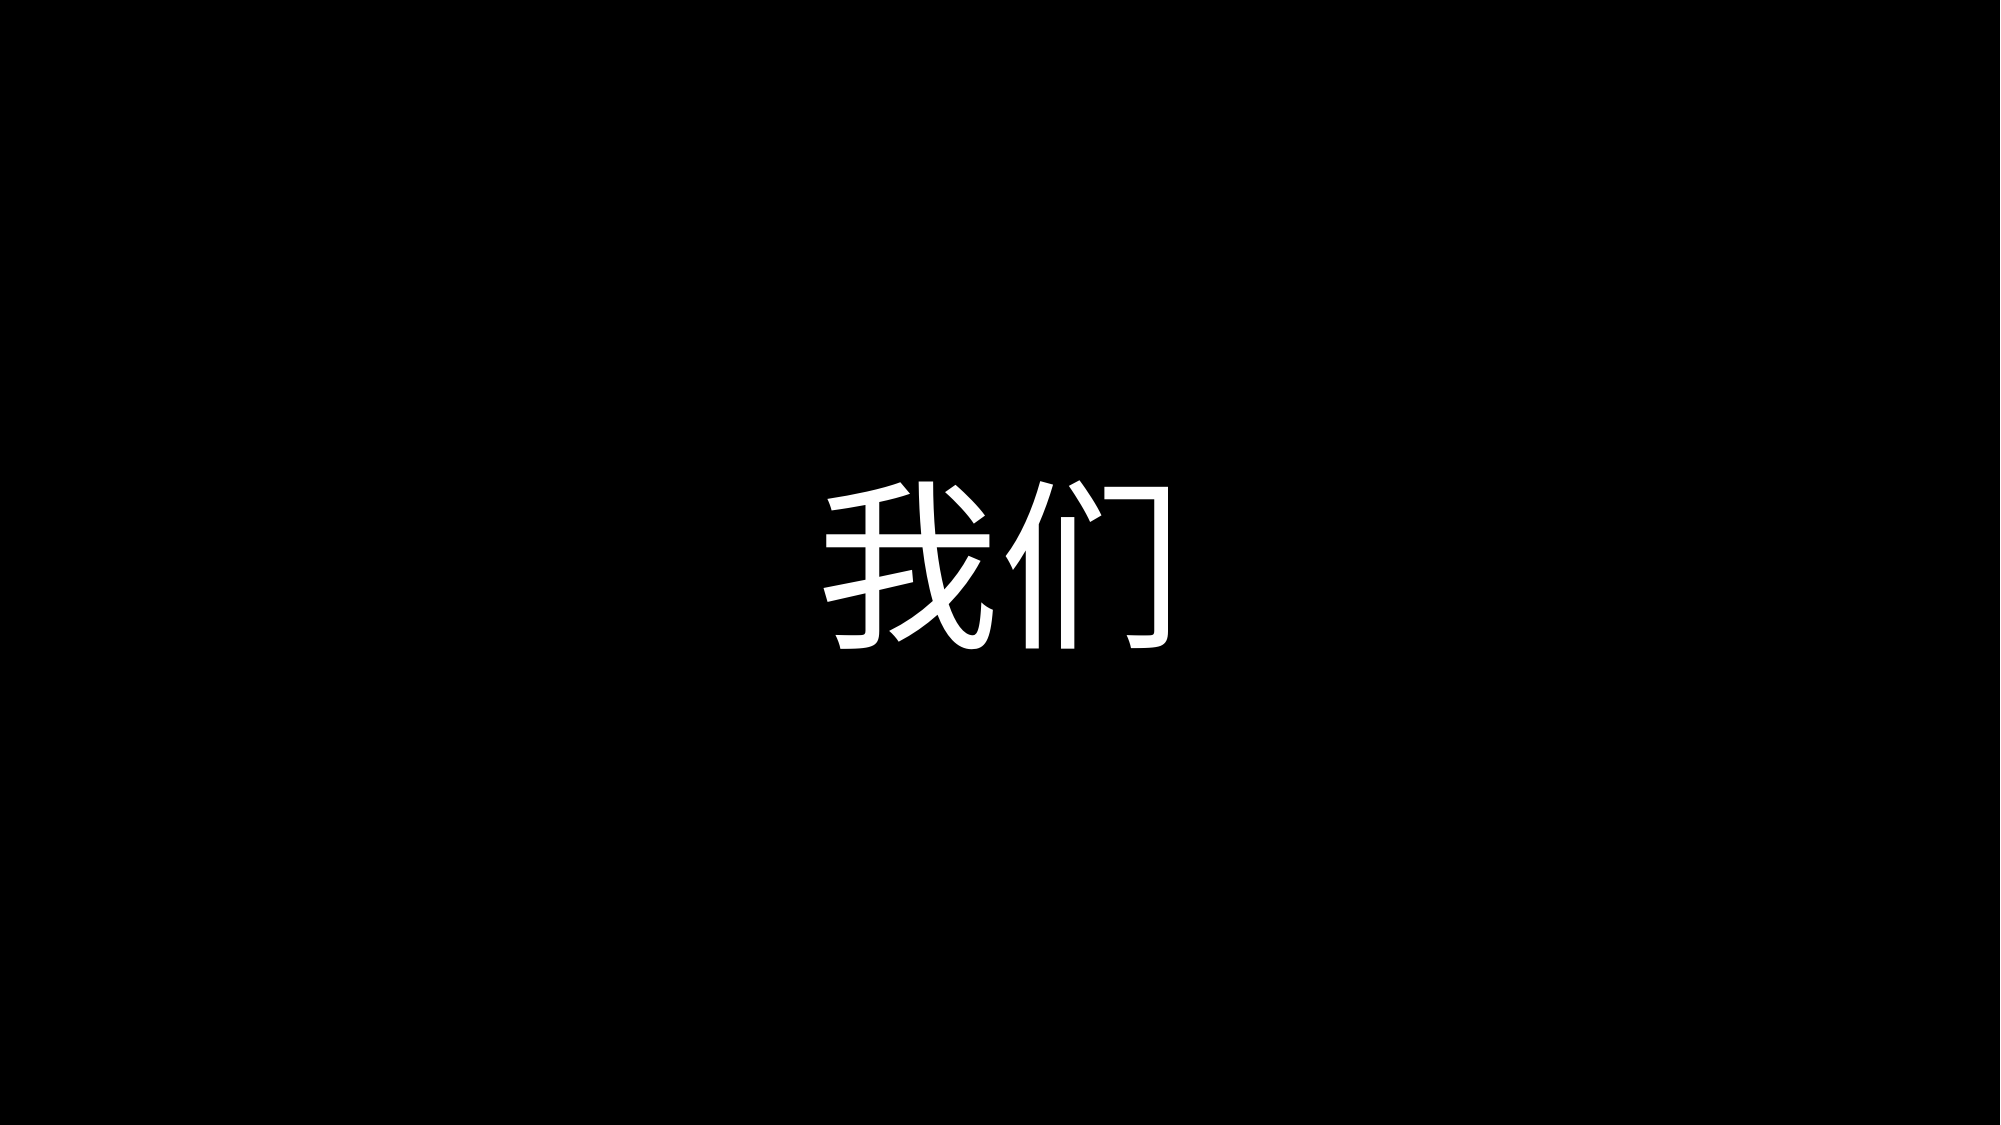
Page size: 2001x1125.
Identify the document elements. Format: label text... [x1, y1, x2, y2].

text_box 我们 [647, 443, 1353, 679]
